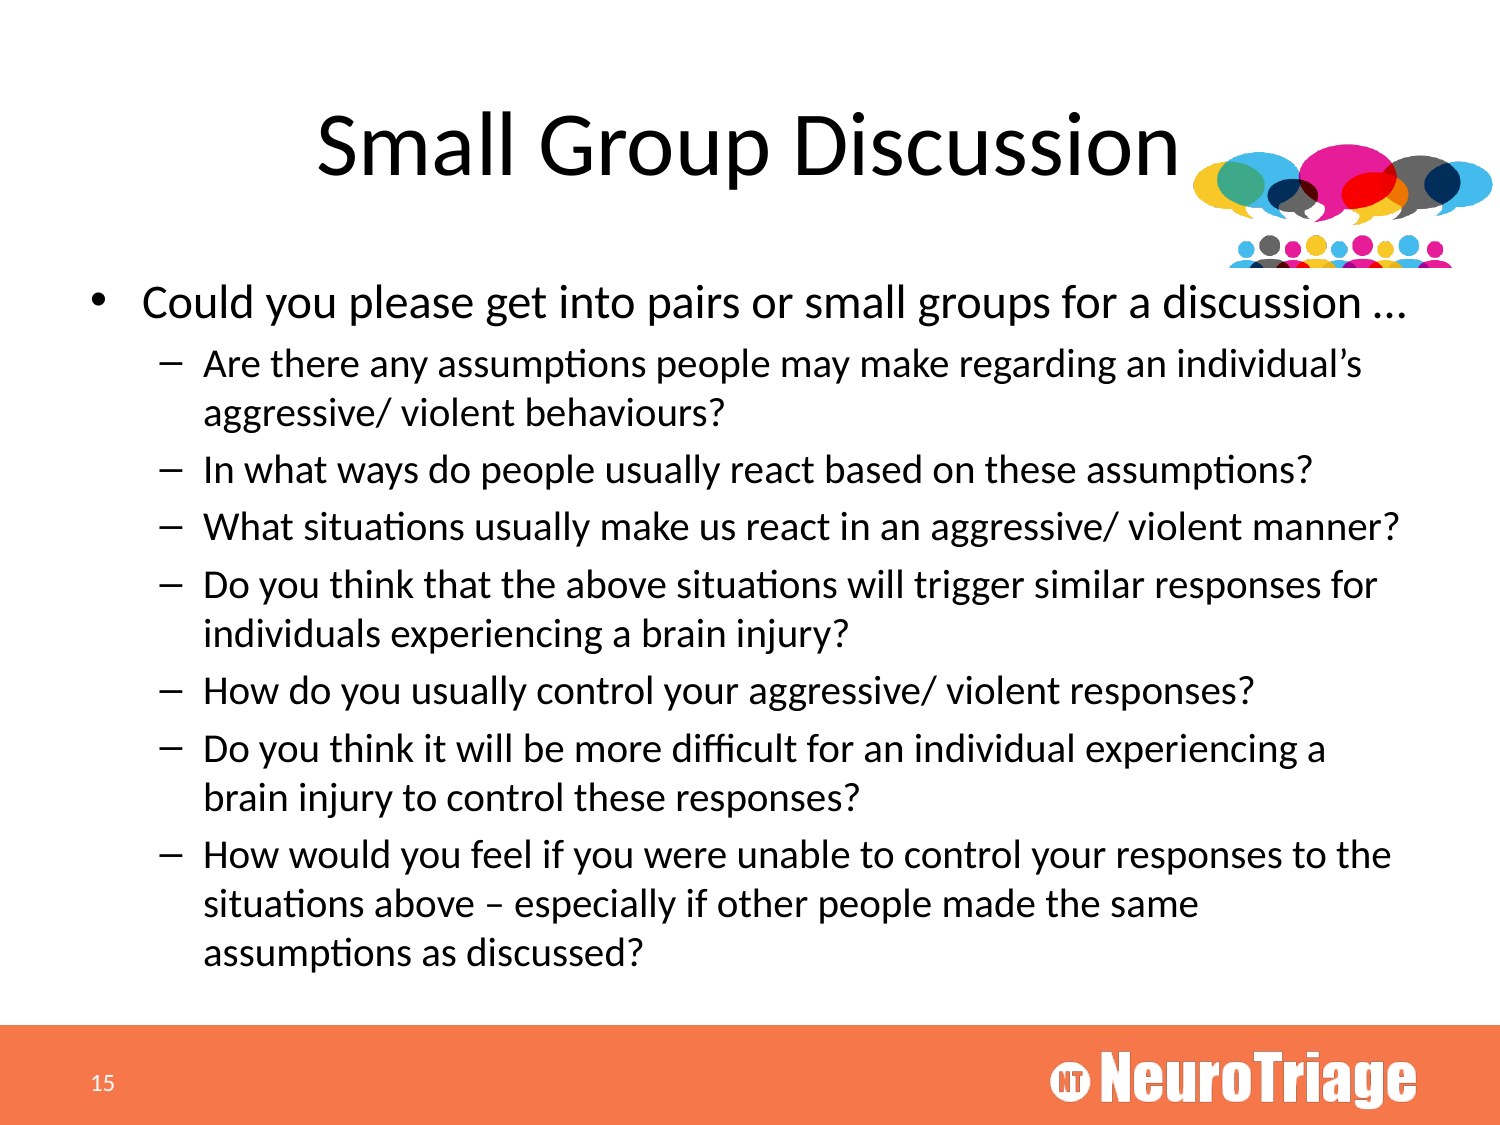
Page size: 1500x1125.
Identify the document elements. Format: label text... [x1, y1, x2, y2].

title Small Group Discussion [75, 45, 1425, 233]
picture [1037, 1030, 1425, 1125]
picture [1186, 139, 1500, 269]
slide_number 15 [75, 1051, 425, 1112]
list Could you please get into pairs or small groups for a discussion … Are there any assumptions people may make regarding an individual’s aggressive/ violent behaviours? In what ways do people usually react based on these assumptions? What situations usually make us react in an aggressive/ violent manner? Do you think that the above situations will trigger similar responses for individuals experiencing a brain injury? How do you usually control your aggressive/ violent responses? Do you think it will be more difficult for an individual experiencing a brain injury to control these responses? How would you feel if you were unable to control your responses to the situations above – especially if other people made the same assumptions as discussed? [75, 262, 1425, 1024]
